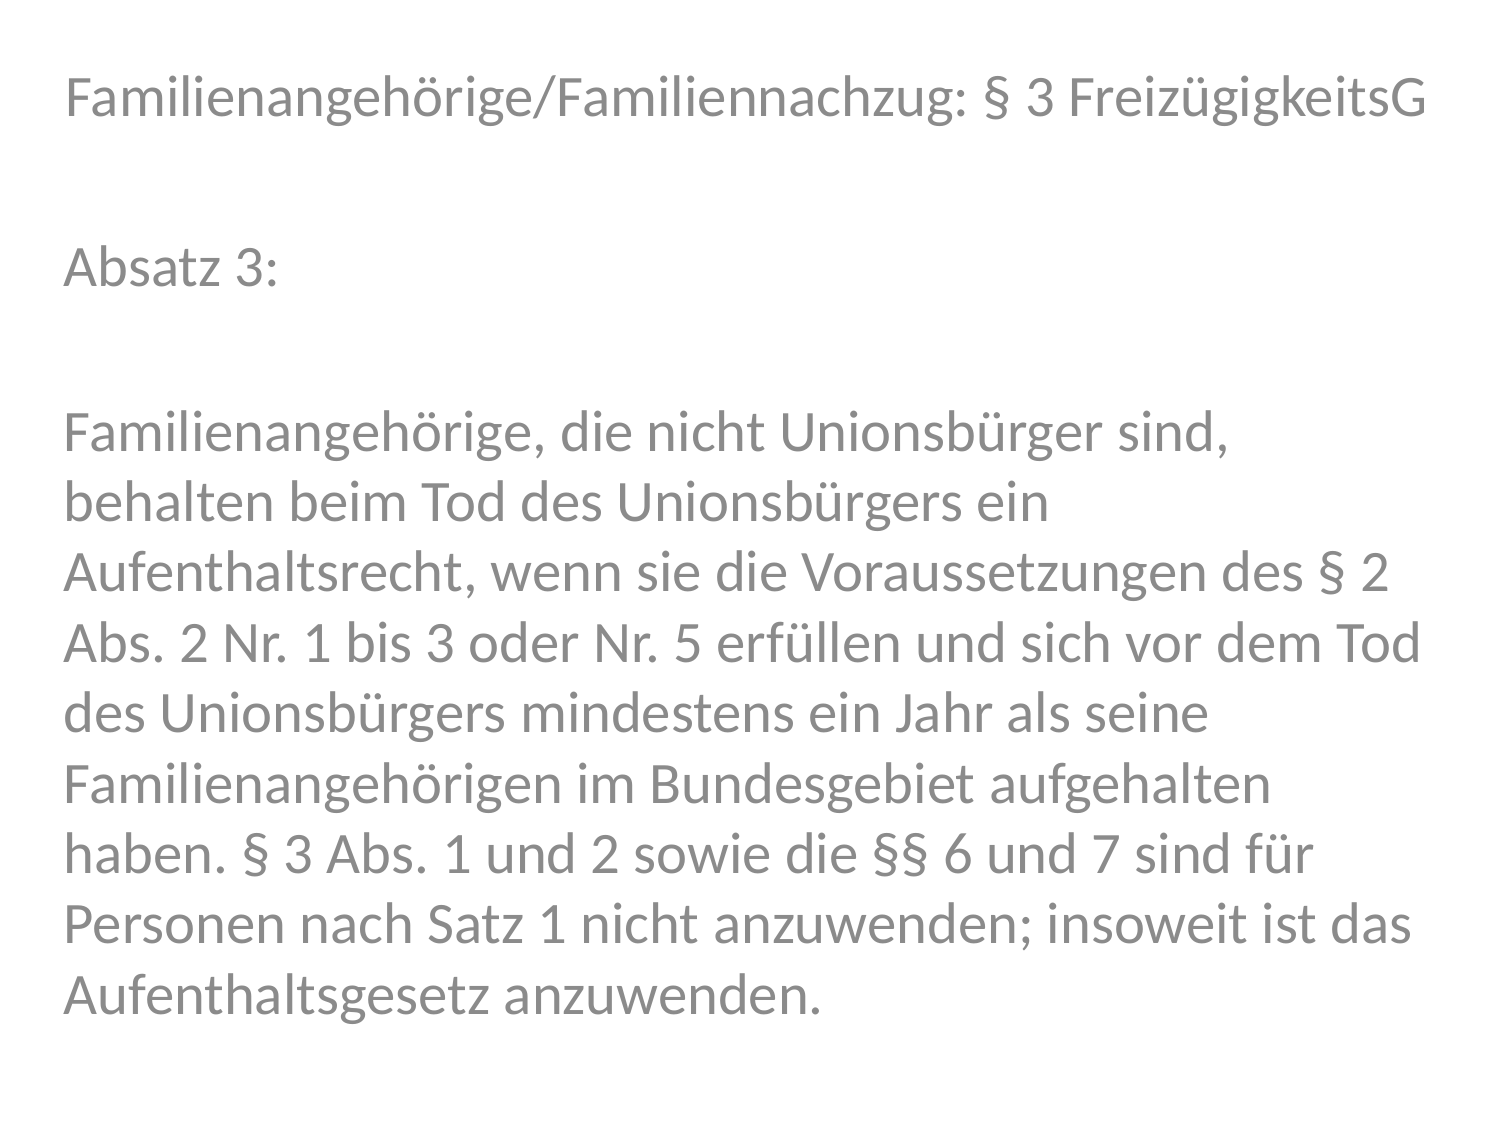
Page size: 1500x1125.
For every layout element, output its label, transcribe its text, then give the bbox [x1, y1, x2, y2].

subtitle Familienangehörige/Familiennachzug: § 3 FreizügigkeitsG Absatz 3: Familienangehörige, die nicht Unionsbürger sind, behalten beim Tod des Unionsbürgers ein Aufenthaltsrecht, wenn sie die Voraussetzungen des § 2 Abs. 2 Nr. 1 bis 3 oder Nr. 5 erfüllen und sich vor dem Tod des Unionsbürgers mindestens ein Jahr als seine Familienangehörigen im Bundesgebiet aufgehalten haben. § 3 Abs. 1 und 2 sowie die §§ 6 und 7 sind für Personen nach Satz 1 nicht anzuwenden; insoweit ist das Aufenthaltsgesetz anzuwenden. [48, 50, 1446, 1063]
